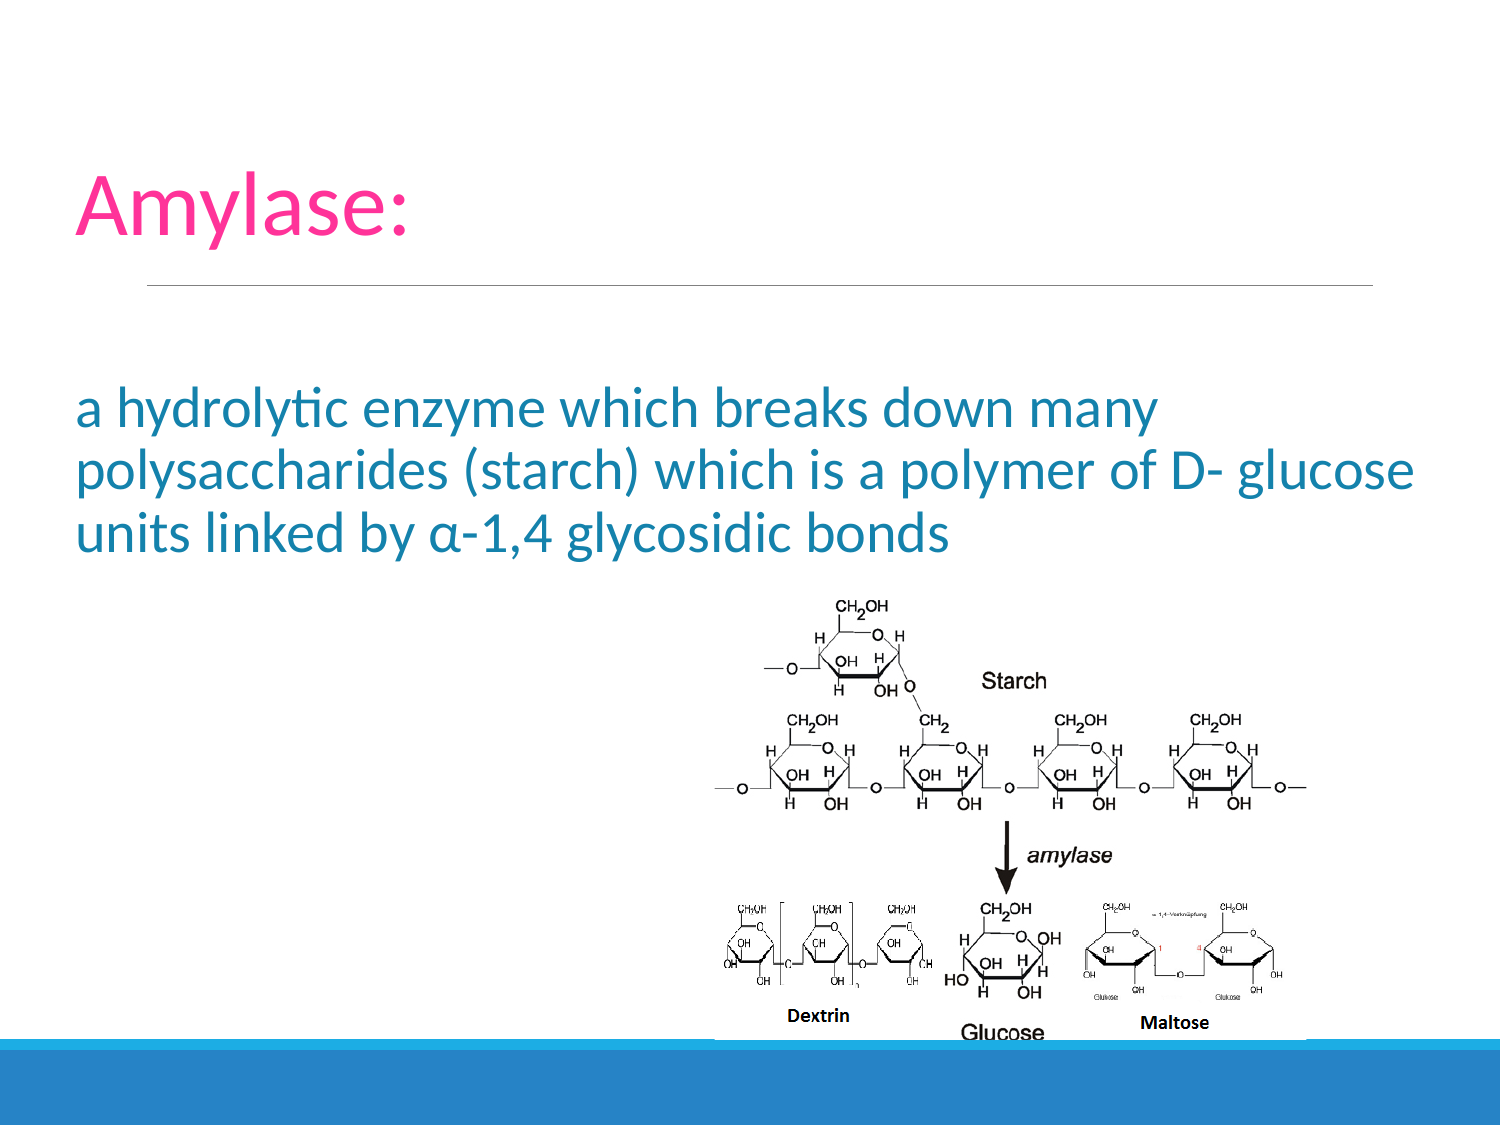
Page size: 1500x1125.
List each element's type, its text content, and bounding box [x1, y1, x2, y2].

picture [713, 599, 1307, 1041]
list Amylase: a hydrolytic enzyme which breaks down many polysaccharides (starch) which is a polymer of D- glucose units linked by α-1,4 glycosidic bonds [75, 149, 1425, 1005]
